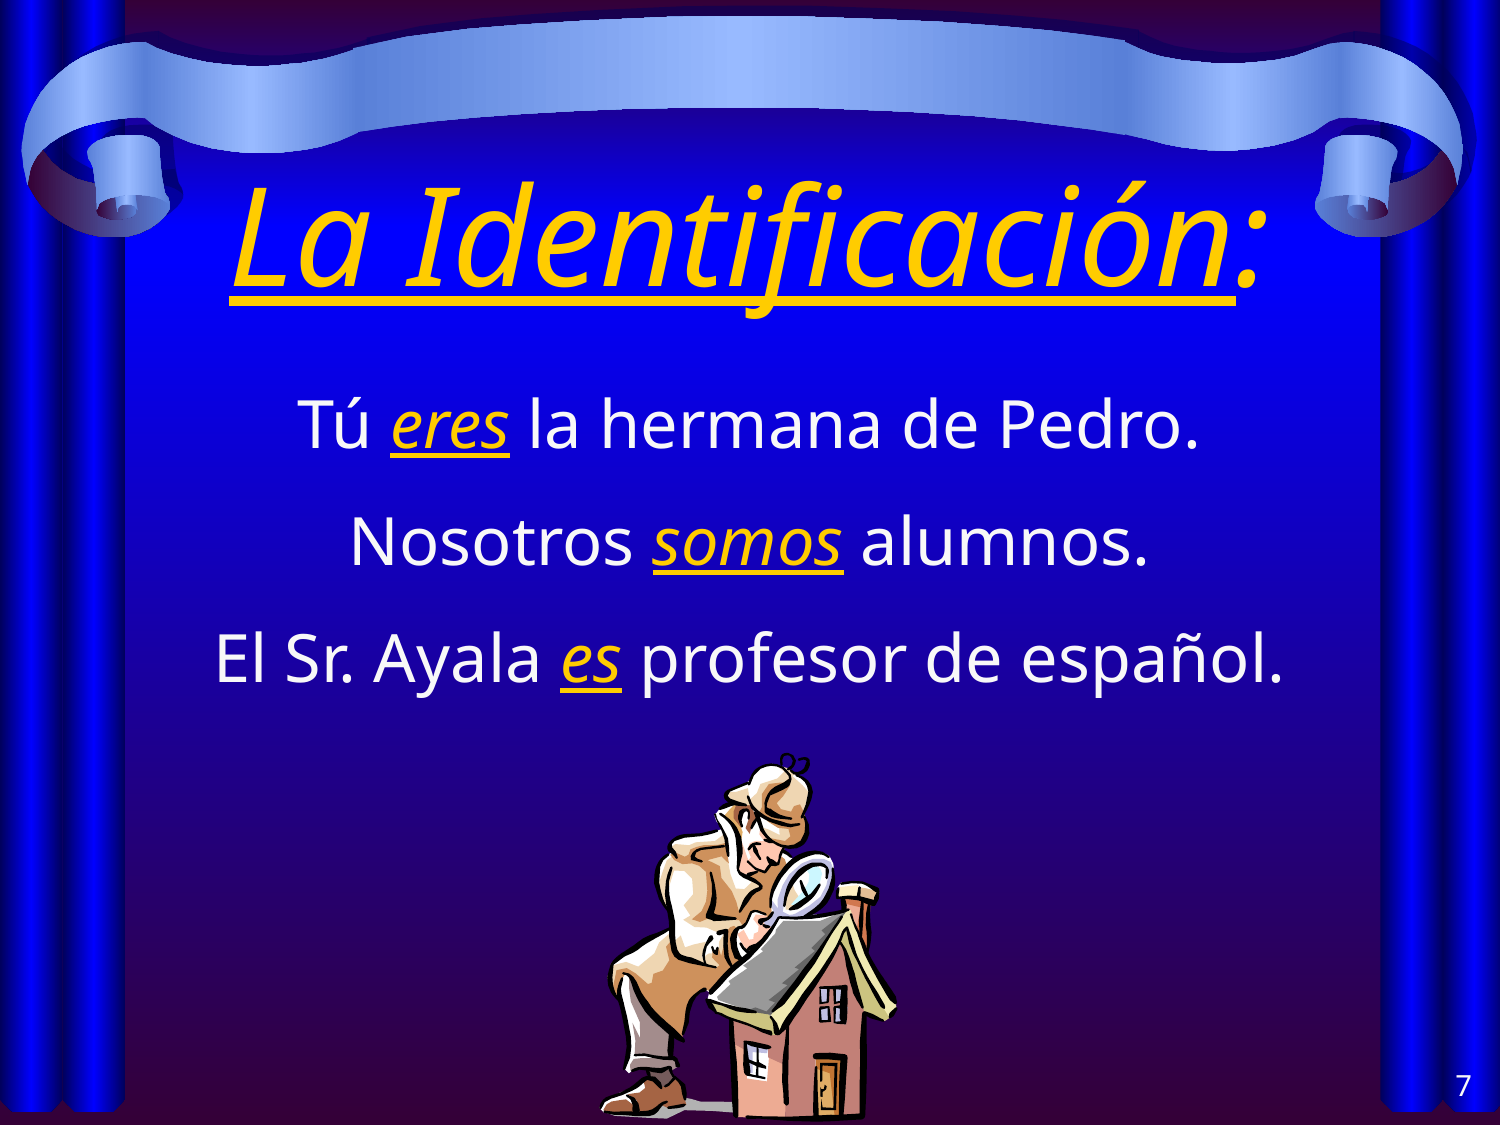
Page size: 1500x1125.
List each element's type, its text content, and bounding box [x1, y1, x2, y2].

slide_number 7 [1187, 1050, 1500, 1125]
title La Identificación: [112, 112, 1388, 300]
picture [598, 749, 901, 1125]
list Tú eres la hermana de Pedro. Nosotros somos alumnos. El Sr. Ayala es profesor de español. [112, 350, 1388, 738]
